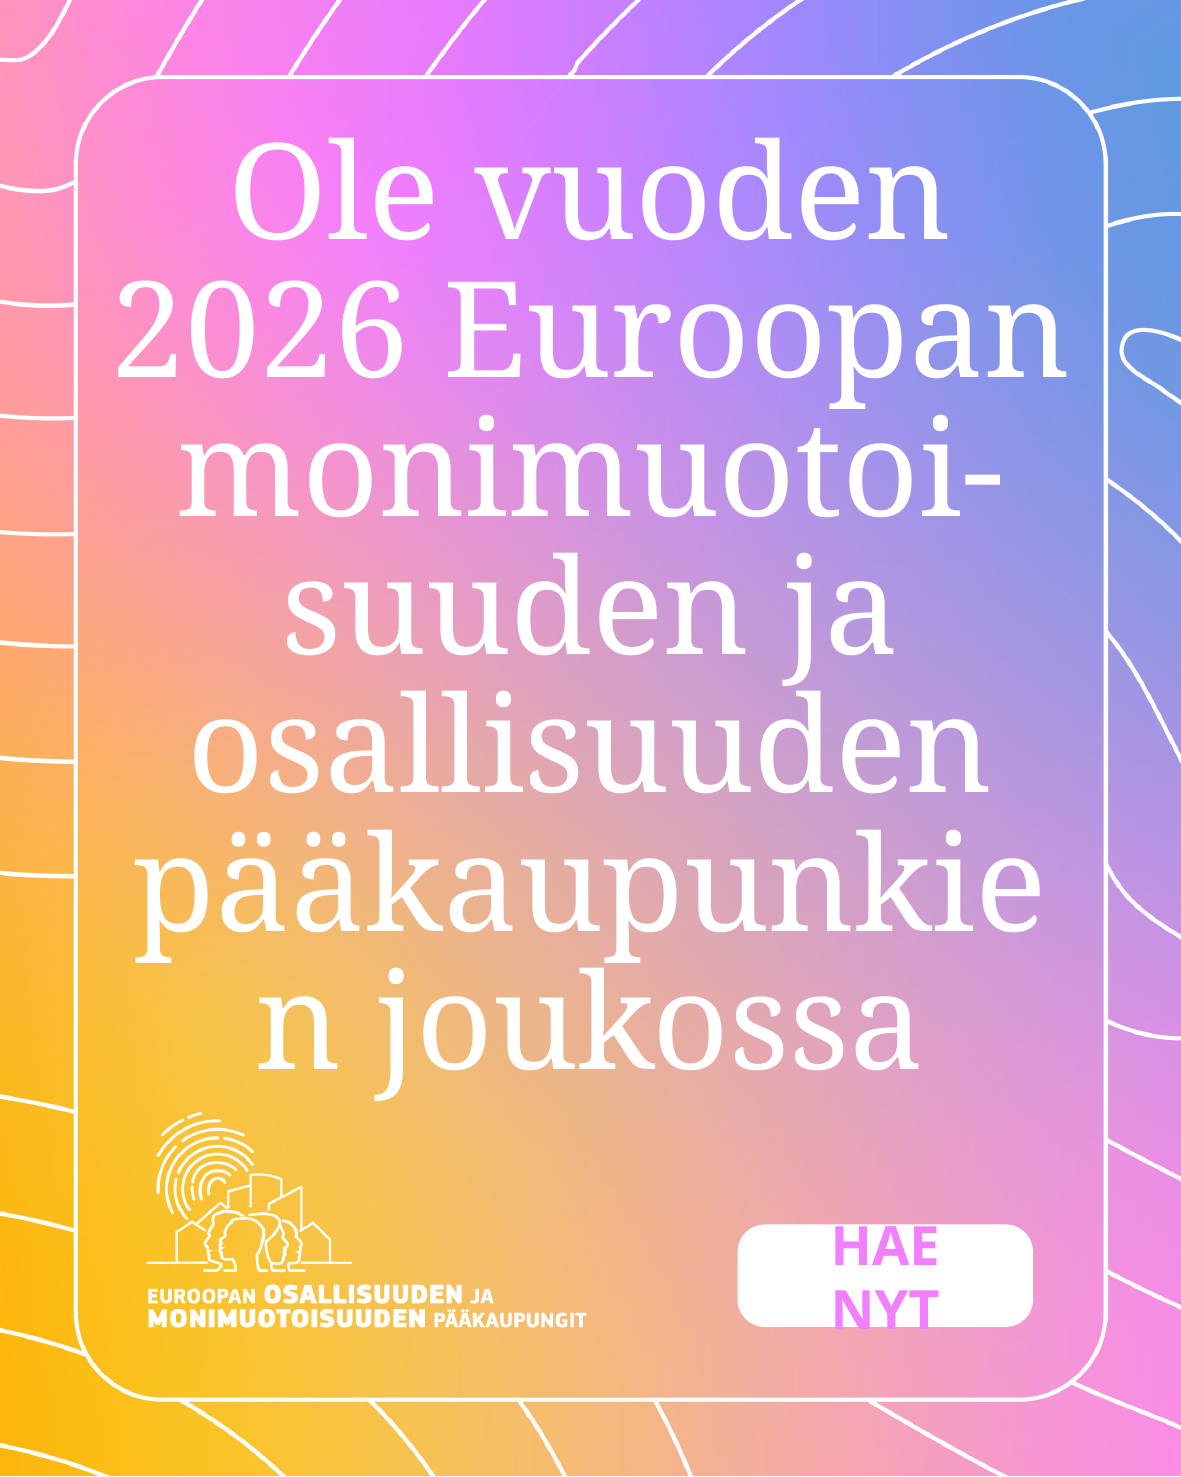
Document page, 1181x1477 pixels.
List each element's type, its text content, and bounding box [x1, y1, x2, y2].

picture [0, 0, 1181, 1476]
title Ole vuoden 2026 Euroopan monimuotoi-suuden ja osallisuuden pääkaupunkien joukossa [88, 148, 1093, 1076]
text_box HAE NYT [751, 1238, 1020, 1313]
